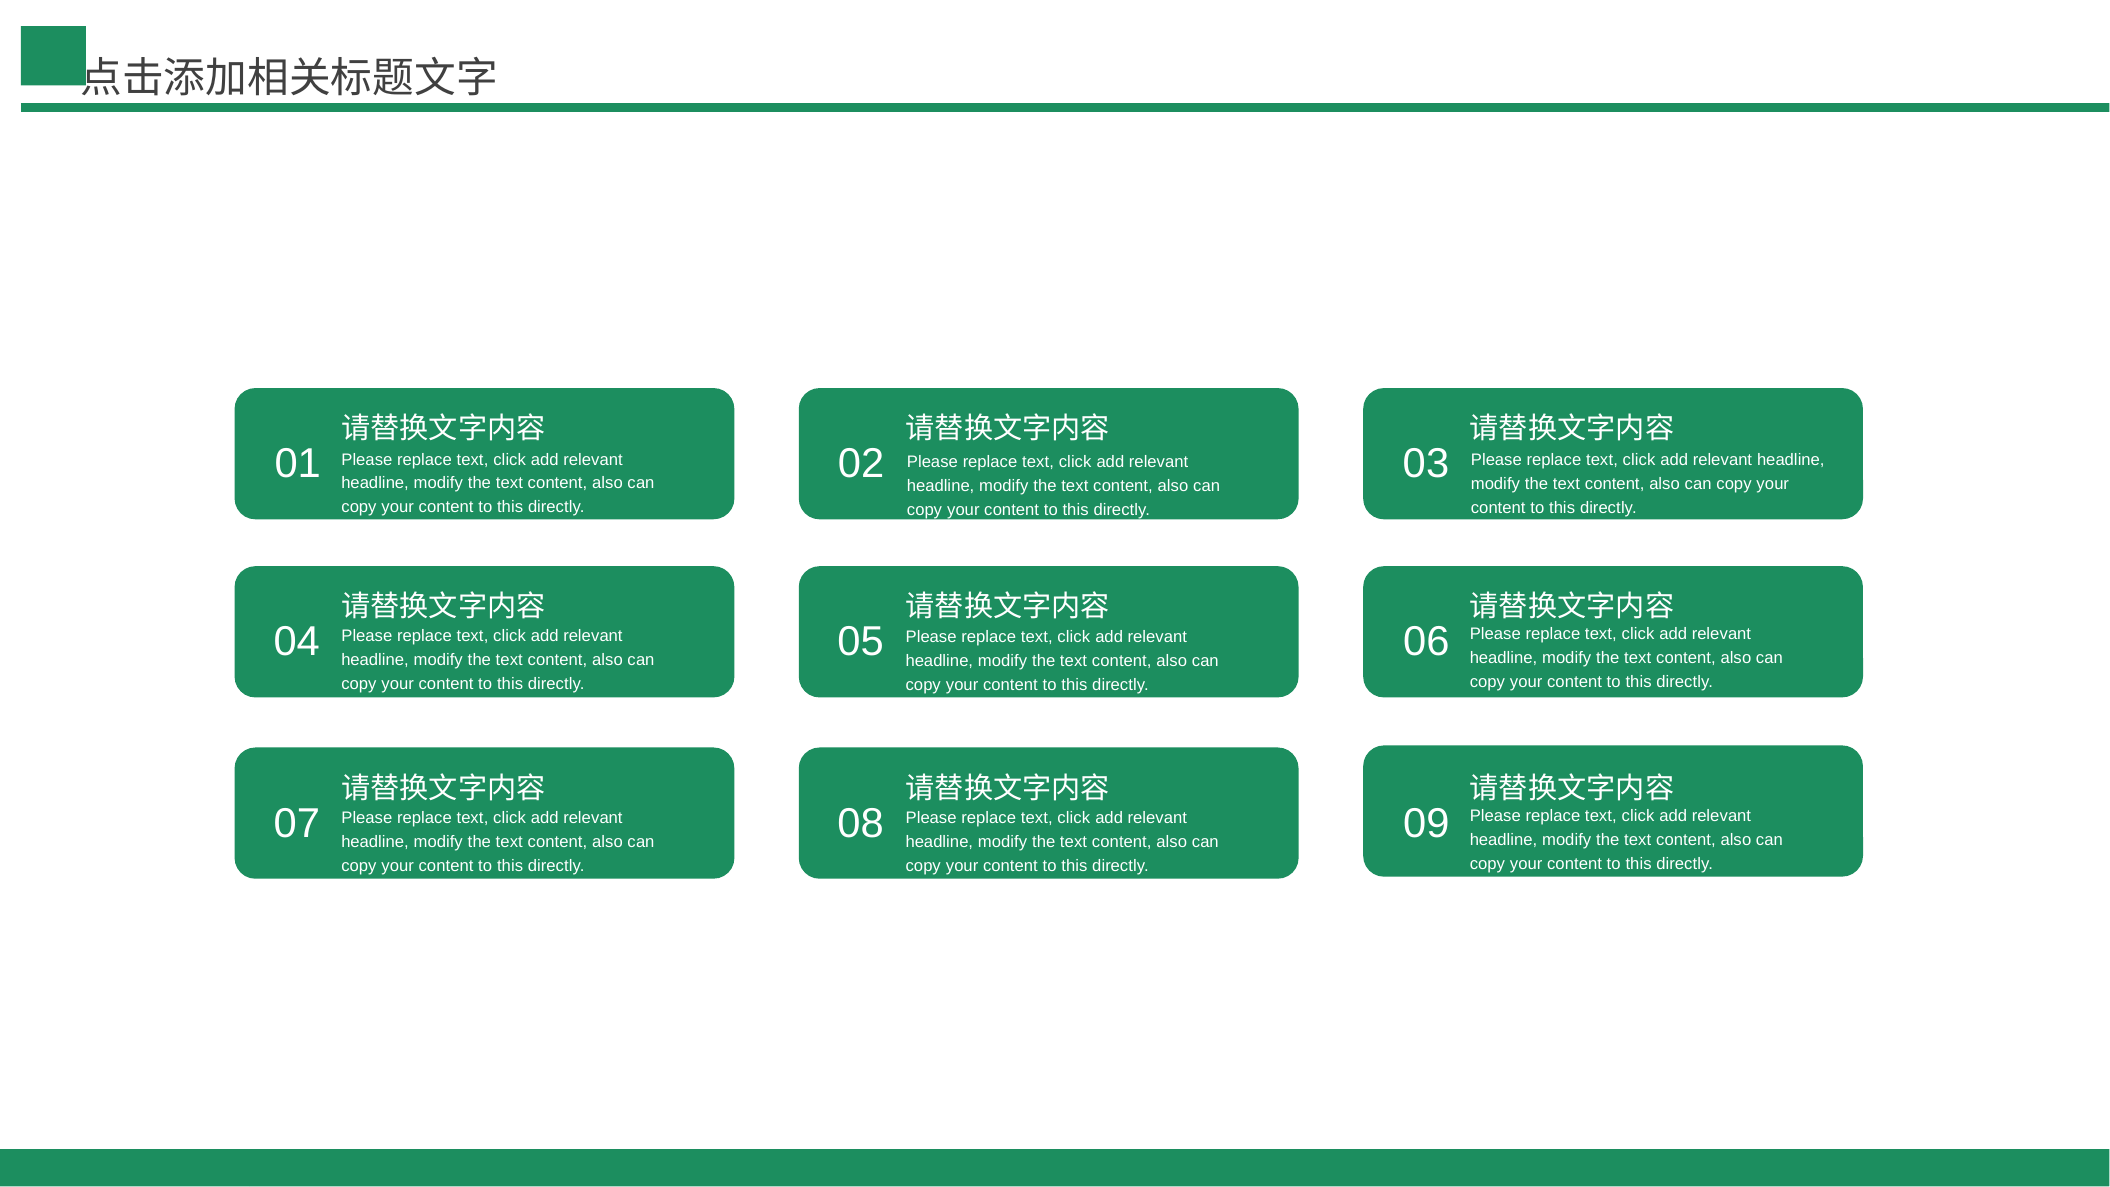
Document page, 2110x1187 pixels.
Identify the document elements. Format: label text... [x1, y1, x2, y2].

text_box 05 [821, 604, 900, 665]
text_box 请替换文字内容 [905, 580, 1312, 623]
text_box [234, 566, 735, 698]
text_box [1363, 745, 1864, 877]
text_box [234, 747, 735, 879]
text_box 08 [821, 785, 900, 846]
text_box 01 [263, 426, 332, 487]
text_box Please replace text, click add relevant headline, modify the text content, also can copy your content to this directly. [341, 802, 683, 875]
text_box 请替换文字内容 [1469, 402, 1877, 445]
text_box [798, 566, 1299, 698]
text_box 请替换文字内容 [1469, 762, 1877, 805]
text_box 请替换文字内容 [905, 402, 1313, 445]
text_box 请替换文字内容 [905, 762, 1312, 805]
text_box 请替换文字内容 [1469, 580, 1877, 623]
text_box 请替换文字内容 [341, 762, 748, 805]
text_box 07 [264, 785, 329, 846]
text_box 09 [1392, 785, 1461, 846]
text_box 03 [1393, 426, 1459, 487]
text_box Please replace text, click add relevant headline, modify the text content, also can copy your content to this directly. [341, 444, 681, 517]
text_box Please replace text, click add relevant headline, modify the text content, also can copy your content to this directly. [1470, 444, 1830, 517]
text_box [234, 388, 735, 520]
text_box Please replace text, click add relevant headline, modify the text content, also can copy your content to this directly. [1469, 800, 1811, 873]
text_box 06 [1392, 604, 1461, 665]
text_box Please replace text, click add relevant headline, modify the text content, also can copy your content to this directly. [905, 802, 1247, 875]
text_box 请替换文字内容 [341, 580, 748, 623]
text_box Please replace text, click add relevant headline, modify the text content, also can copy your content to this directly. [905, 621, 1247, 694]
text_box 请替换文字内容 [341, 402, 748, 445]
text_box [1363, 566, 1864, 698]
text_box 02 [830, 426, 892, 487]
text_box Please replace text, click add relevant headline, modify the text content, also can copy your content to this directly. [1469, 619, 1811, 692]
text_box 点击添加相关标题文字 [65, 43, 513, 108]
text_box [798, 388, 1299, 520]
text_box Please replace text, click add relevant headline, modify the text content, also can copy your content to this directly. [906, 447, 1247, 519]
text_box [1363, 388, 1864, 520]
text_box [798, 747, 1299, 879]
text_box Please replace text, click add relevant headline, modify the text content, also can copy your content to this directly. [341, 621, 683, 693]
text_box 04 [266, 604, 328, 665]
